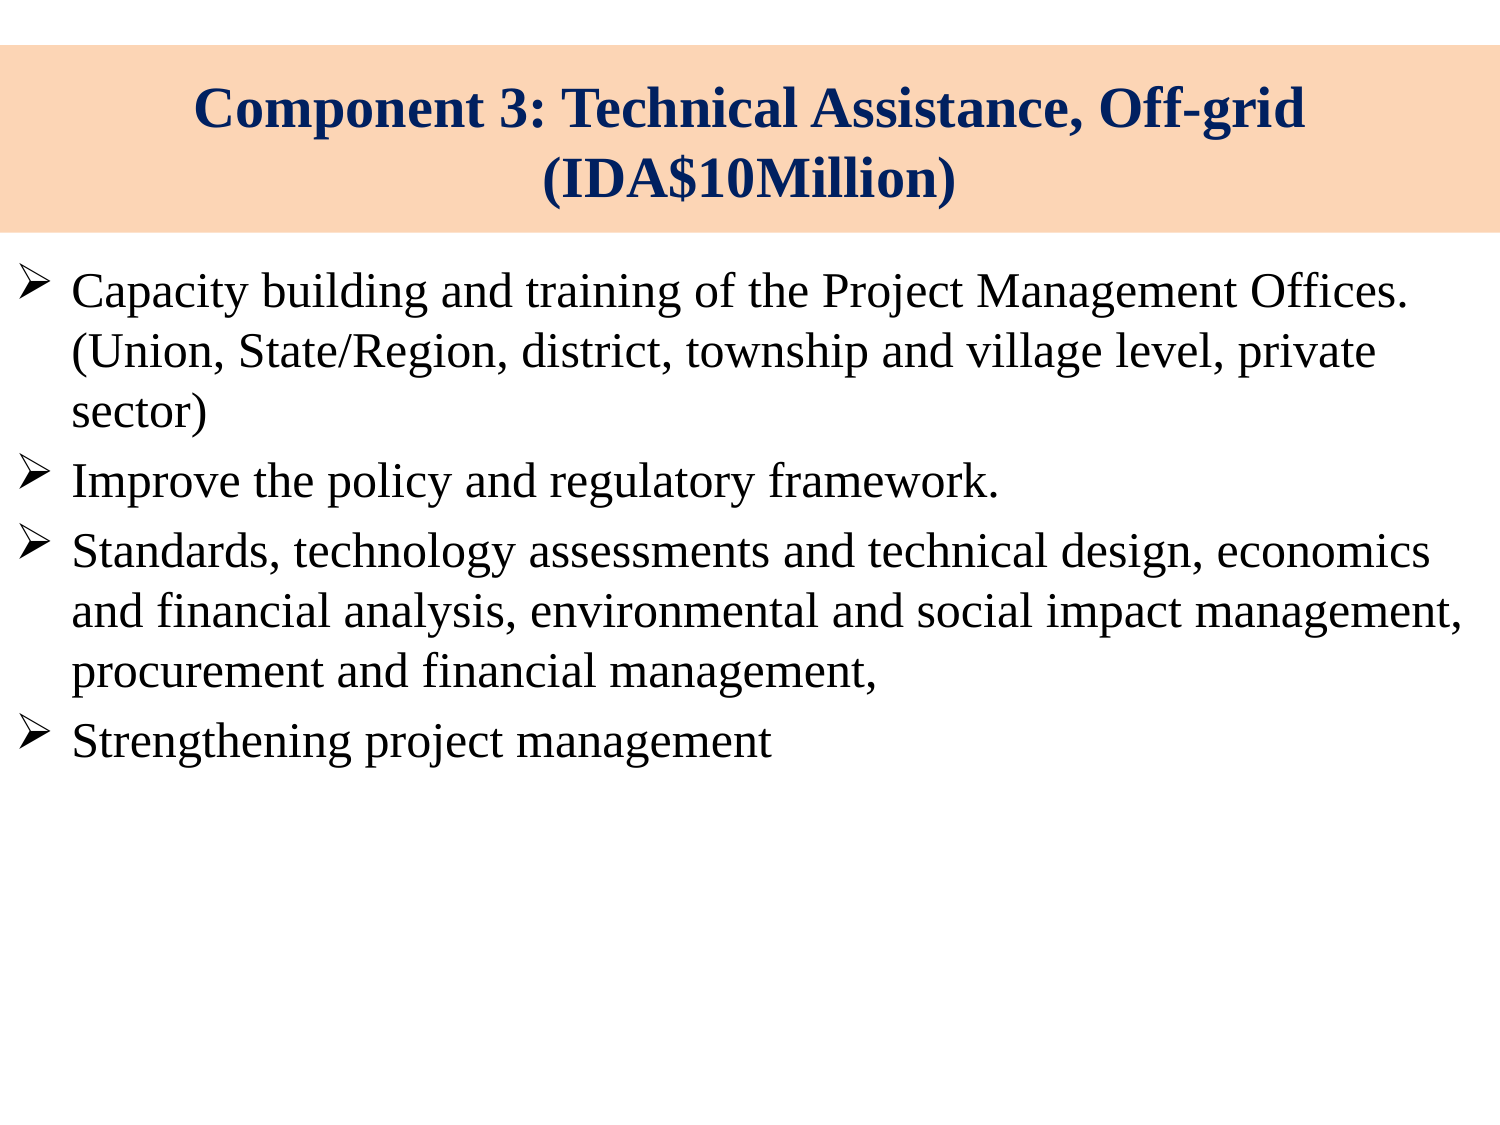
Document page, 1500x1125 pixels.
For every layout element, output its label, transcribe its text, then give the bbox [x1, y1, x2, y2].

title Component 3: Technical Assistance, Off-grid (IDA$10Million) [0, 45, 1500, 233]
list Capacity building and training of the Project Management Offices. (Union, State/Region, district, township and village level, private sector) Improve the policy and regulatory framework. Standards, technology assessments and technical design, economics and financial analysis, environmental and social impact management, procurement and financial management, Strengthening project management [0, 249, 1500, 1100]
